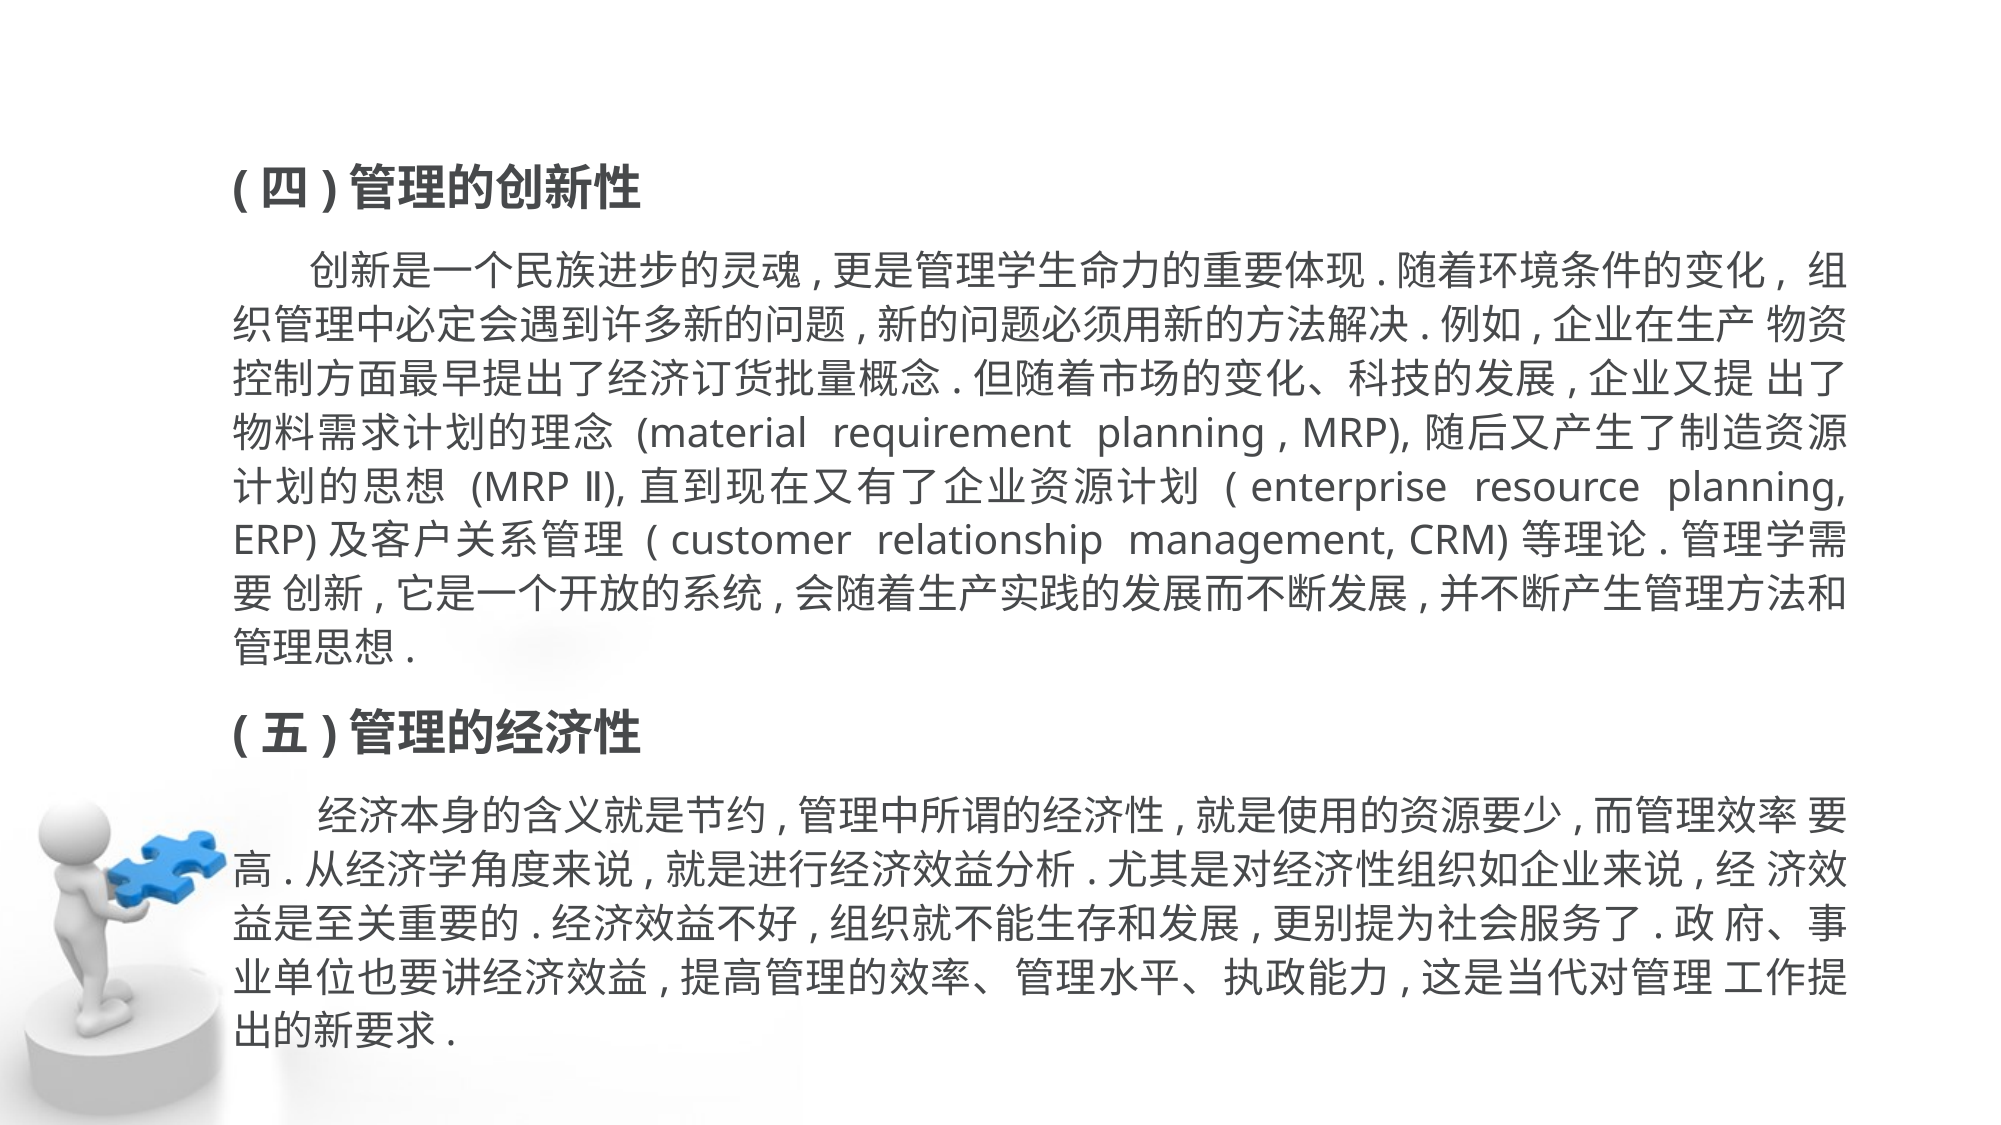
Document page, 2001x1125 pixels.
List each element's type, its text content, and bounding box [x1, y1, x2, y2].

list (四)管理的创新性 创新是一个民族进步的灵魂,更是管理学生命力的重要体现.随着环境条件的变化, 组织管理中必定会遇到许多新的问题,新的问题必须用新的方法解决.例如,企业在生产 物资控制方面最早提出了经济订货批量概念.但随着市场的变化、科技的发展,企业又提 出了物料需求计划的理念 (material requirement planning , MRP),随后又产生了制造资源 计划的思想 (MRP Ⅱ),直到现在又有了企业资源计划 ( enterprise resource planning, ERP)及客户关系管理 ( customer relationship management, CRM)等理论.管理学需要 创新,它是一个开放的系统,会随着生产实践的发展而不断发展,并不断产生管理方法和 管理思想. (五)管理的经济性 经济本身的含义就是节约,管理中所谓的经济性,就是使用的资源要少,而管理效率 要高.从经济学角度来说,就是进行经济效益分析.尤其是对经济性组织如企业来说,经 济效益是至关重要的.经济效益不好,组织就不能生存和发展,更别提为社会服务了.政 府、事业单位也要讲经济效益,提高管理的效率、管理水平、执政能力,这是当代对管理 工作提出的新要求. [217, 142, 1864, 1062]
picture [0, 383, 1296, 1125]
